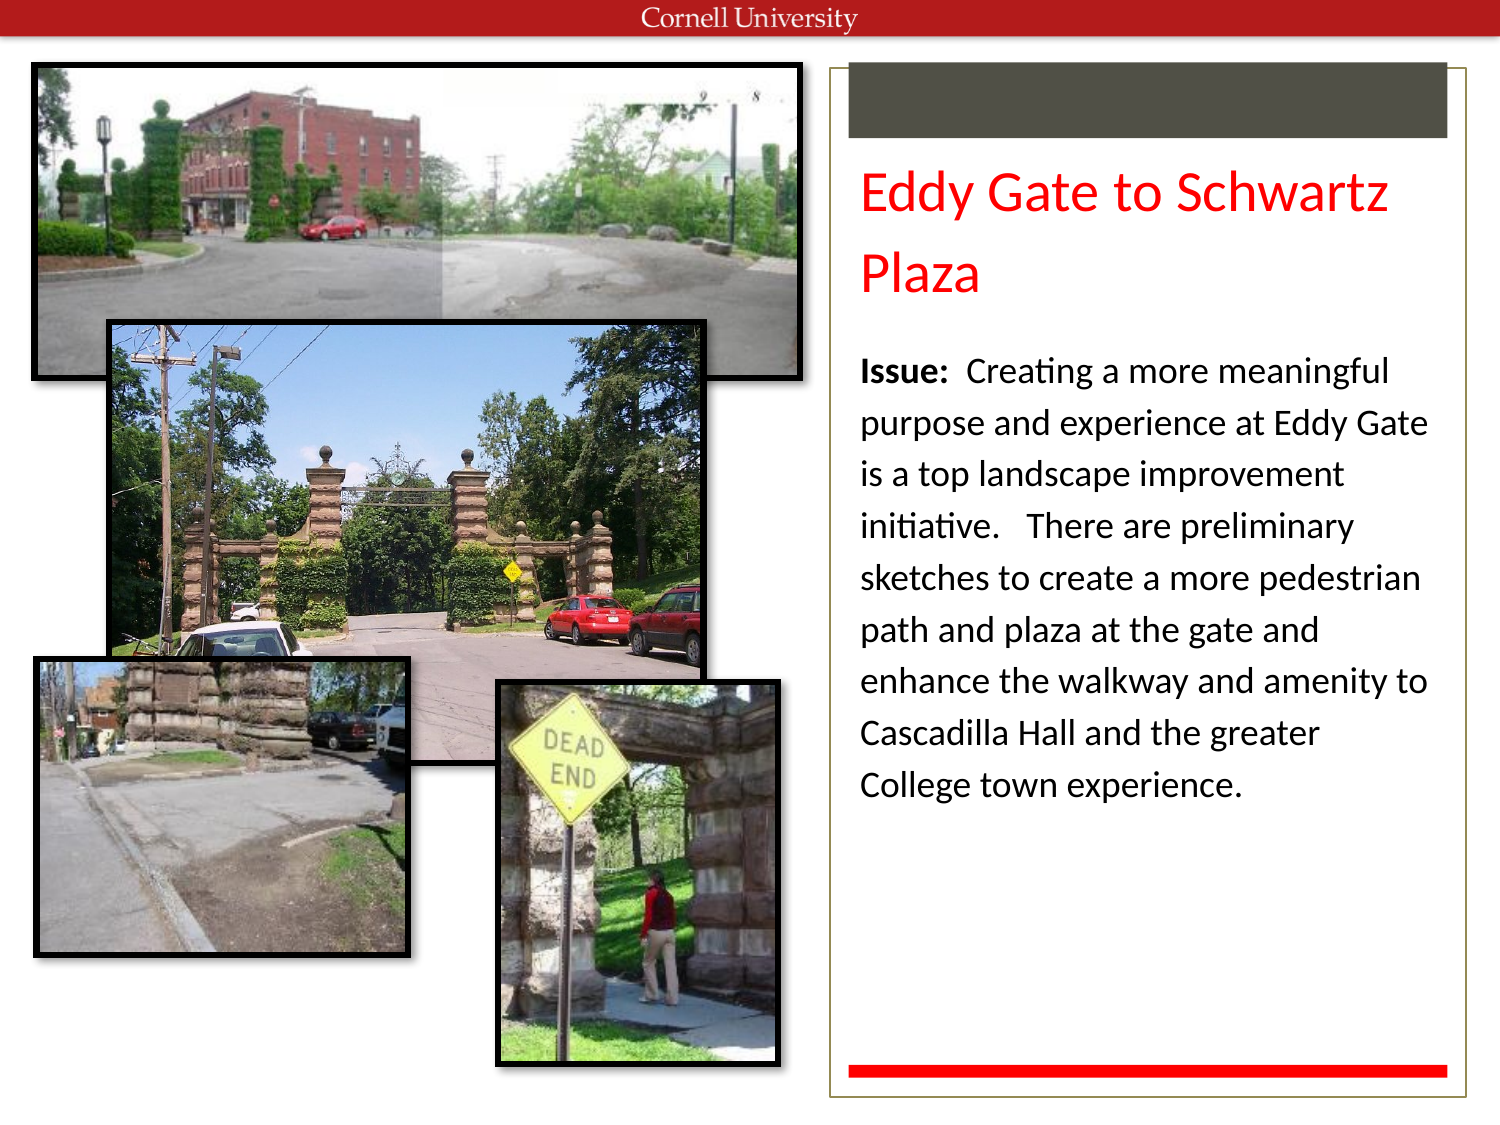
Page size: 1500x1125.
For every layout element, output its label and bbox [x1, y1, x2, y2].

picture [635, 0, 858, 60]
picture [37, 67, 798, 1061]
text_box [829, 62, 1467, 1098]
